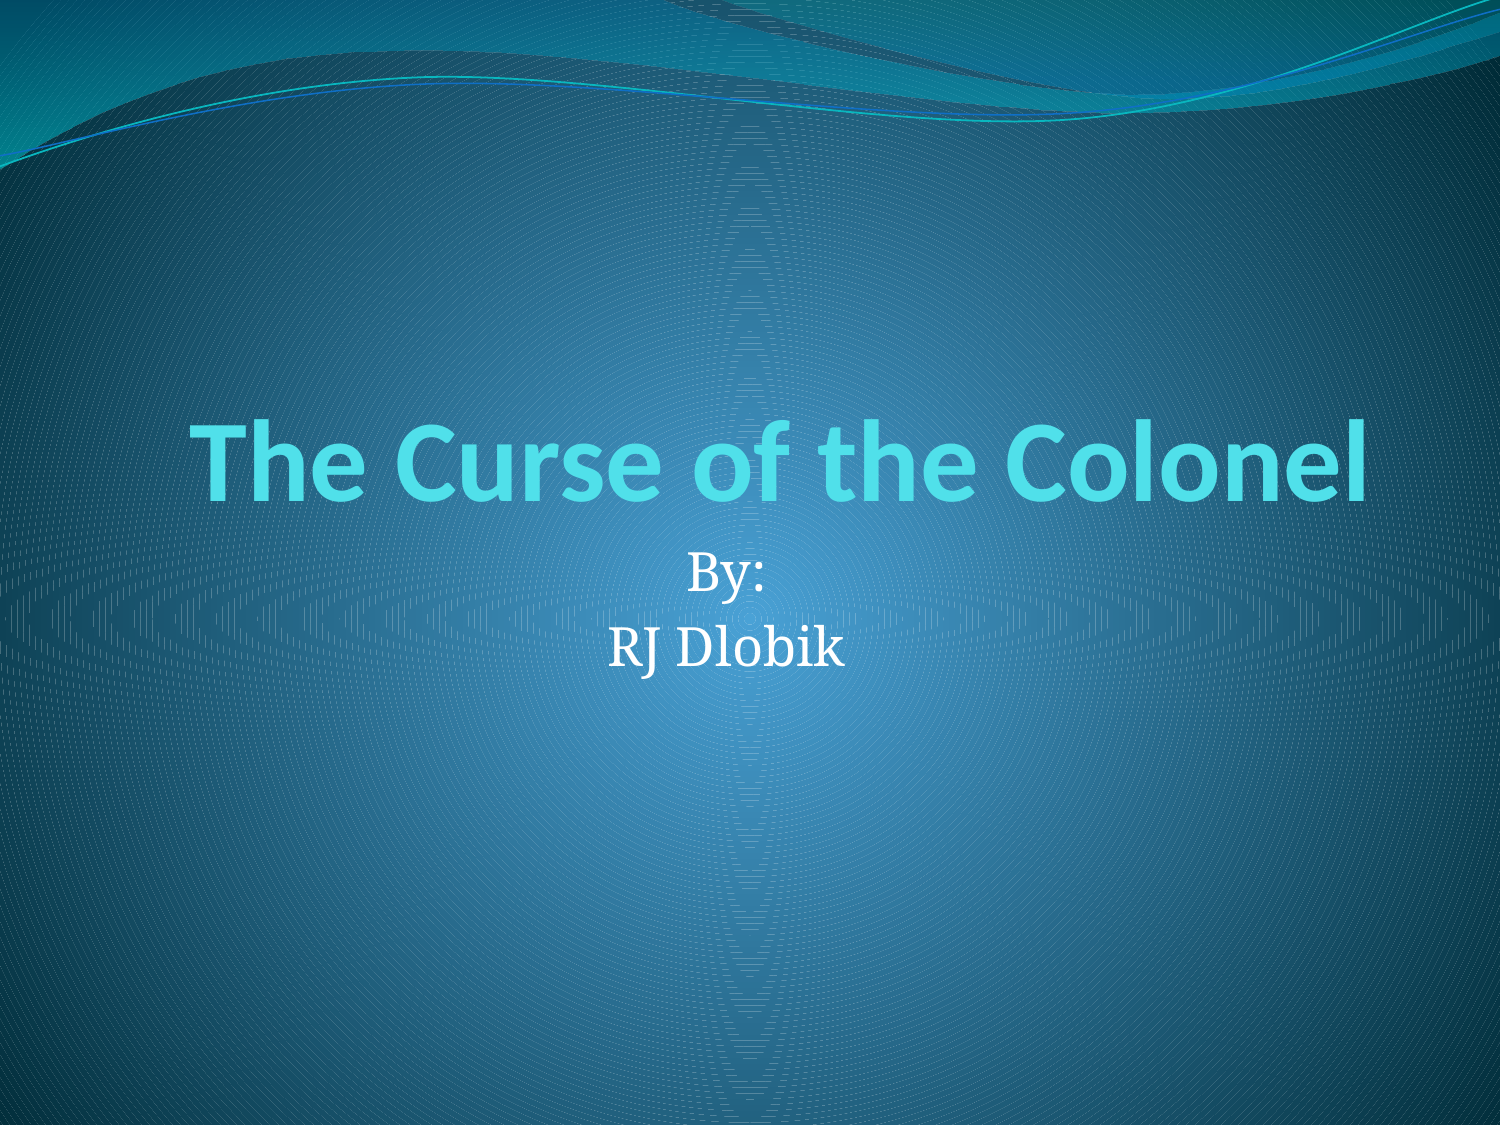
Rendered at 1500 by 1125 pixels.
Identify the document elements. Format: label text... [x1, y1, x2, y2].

title The Curse of the Colonel [87, 224, 1376, 525]
subtitle By: RJ Dlobik [87, 529, 1376, 818]
